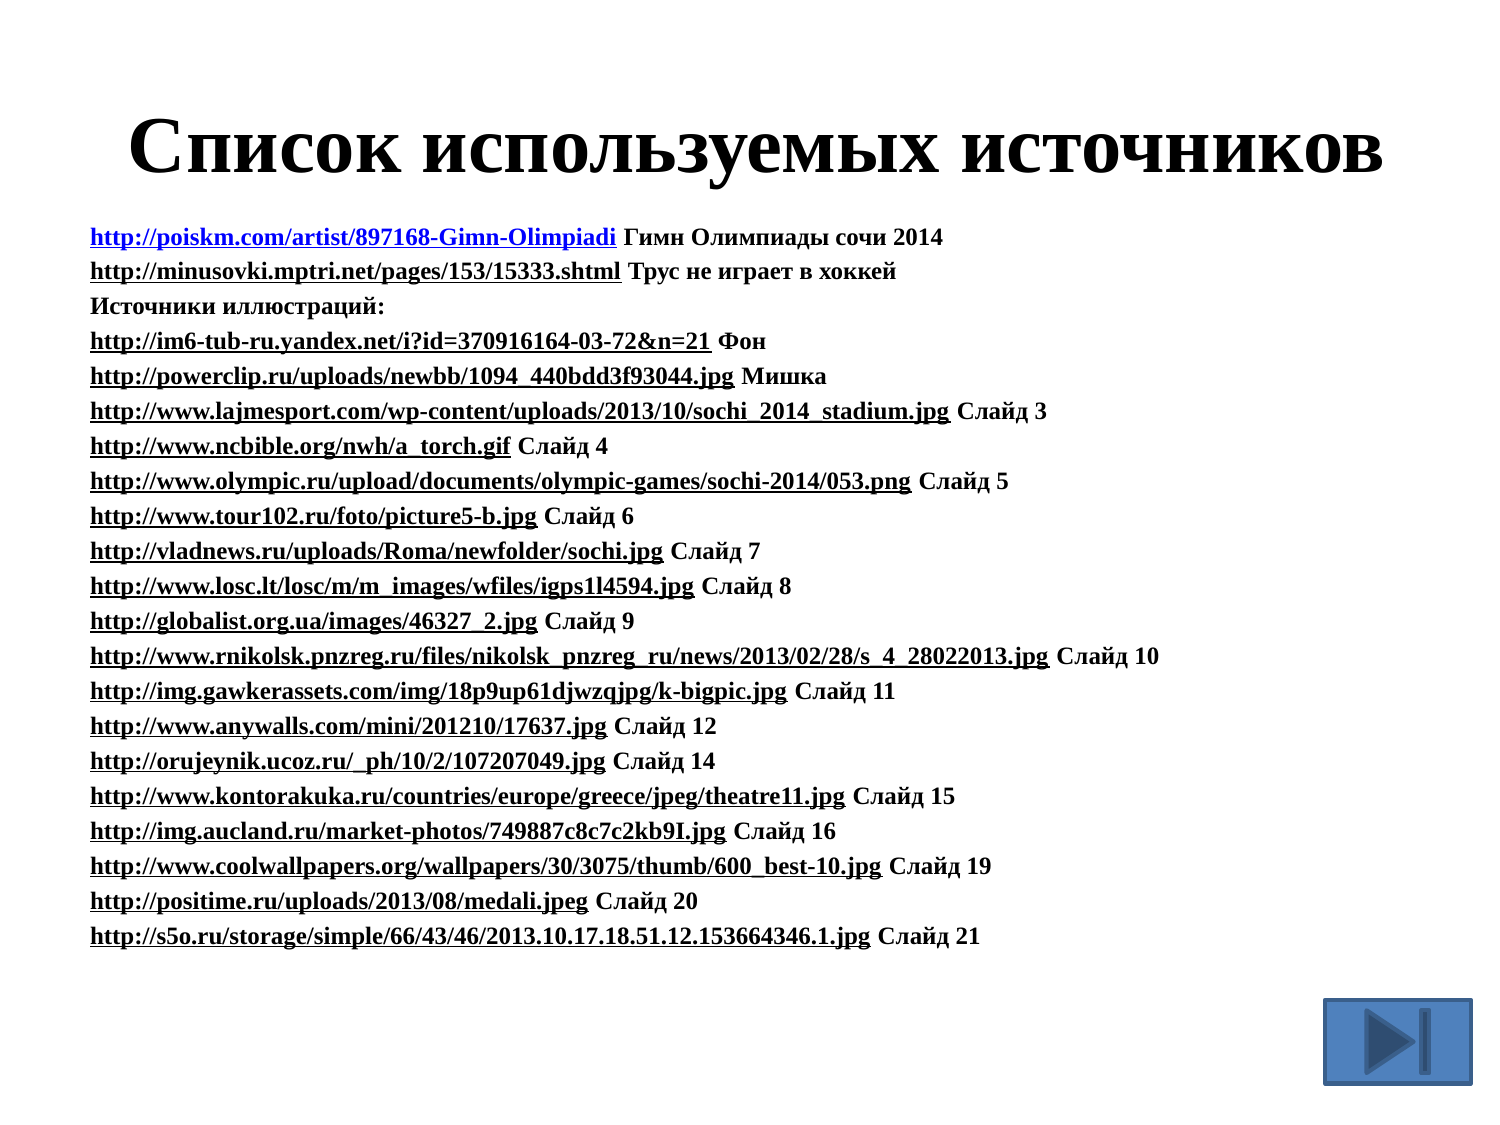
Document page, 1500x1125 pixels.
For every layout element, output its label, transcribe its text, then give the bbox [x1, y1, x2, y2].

title Список используемых источников [82, 46, 1432, 235]
list http://poiskm.com/artist/897168-Gimn-Olimpiadi Гимн Олимпиады сочи 2014 http://minusovki.mptri.net/pages/153/15333.shtml Трус не играет в хоккей Источники иллюстраций: http://im6-tub-ru.yandex.net/i?id=370916164-03-72&n=21 Фон http://powerclip.ru/uploads/newbb/1094_440bdd3f93044.jpg Мишка http://www.lajmesport.com/wp-content/uploads/2013/10/sochi_2014_stadium.jpg Слайд 3 http://www.ncbible.org/nwh/a_torch.gif Слайд 4 http://www.olympic.ru/upload/documents/olympic-games/sochi-2014/053.png Слайд 5 http://www.tour102.ru/foto/picture5-b.jpg Слайд 6 http://vladnews.ru/uploads/Roma/newfolder/sochi.jpg Слайд 7 http://www.losc.lt/losc/m/m_images/wfiles/igps1l4594.jpg Слайд 8 http://globalist.org.ua/images/46327_2.jpg Слайд 9 http://www.rnikolsk.pnzreg.ru/files/nikolsk_pnzreg_ru/news/2013/02/28/s_4_28022013.jpg Слайд 10 http://img.gawkerassets.com/img/18p9up61djwzqjpg/k-bigpic.jpg Слайд 11 http://www.anywalls.com/mini/201210/17637.jpg Слайд 12 http://orujeynik.ucoz.ru/_ph/10/2/107207049.jpg Слайд 14 http://www.kontorakuka.ru/countries/europe/greece/jpeg/theatre11.jpg Слайд 15 http://img.aucland.ru/market-photos/749887c8c7c2kb9I.jpg Слайд 16 http://www.coolwallpapers.org/wallpapers/30/3075/thumb/600_best-10.jpg Слайд 19 http://positime.ru/uploads/2013/08/medali.jpeg Слайд 20 http://s5o.ru/storage/simple/66/43/46/2013.10.17.18.51.12.153664346.1.jpg Слайд 21 [75, 212, 1425, 1005]
text_box [1323, 998, 1473, 1086]
